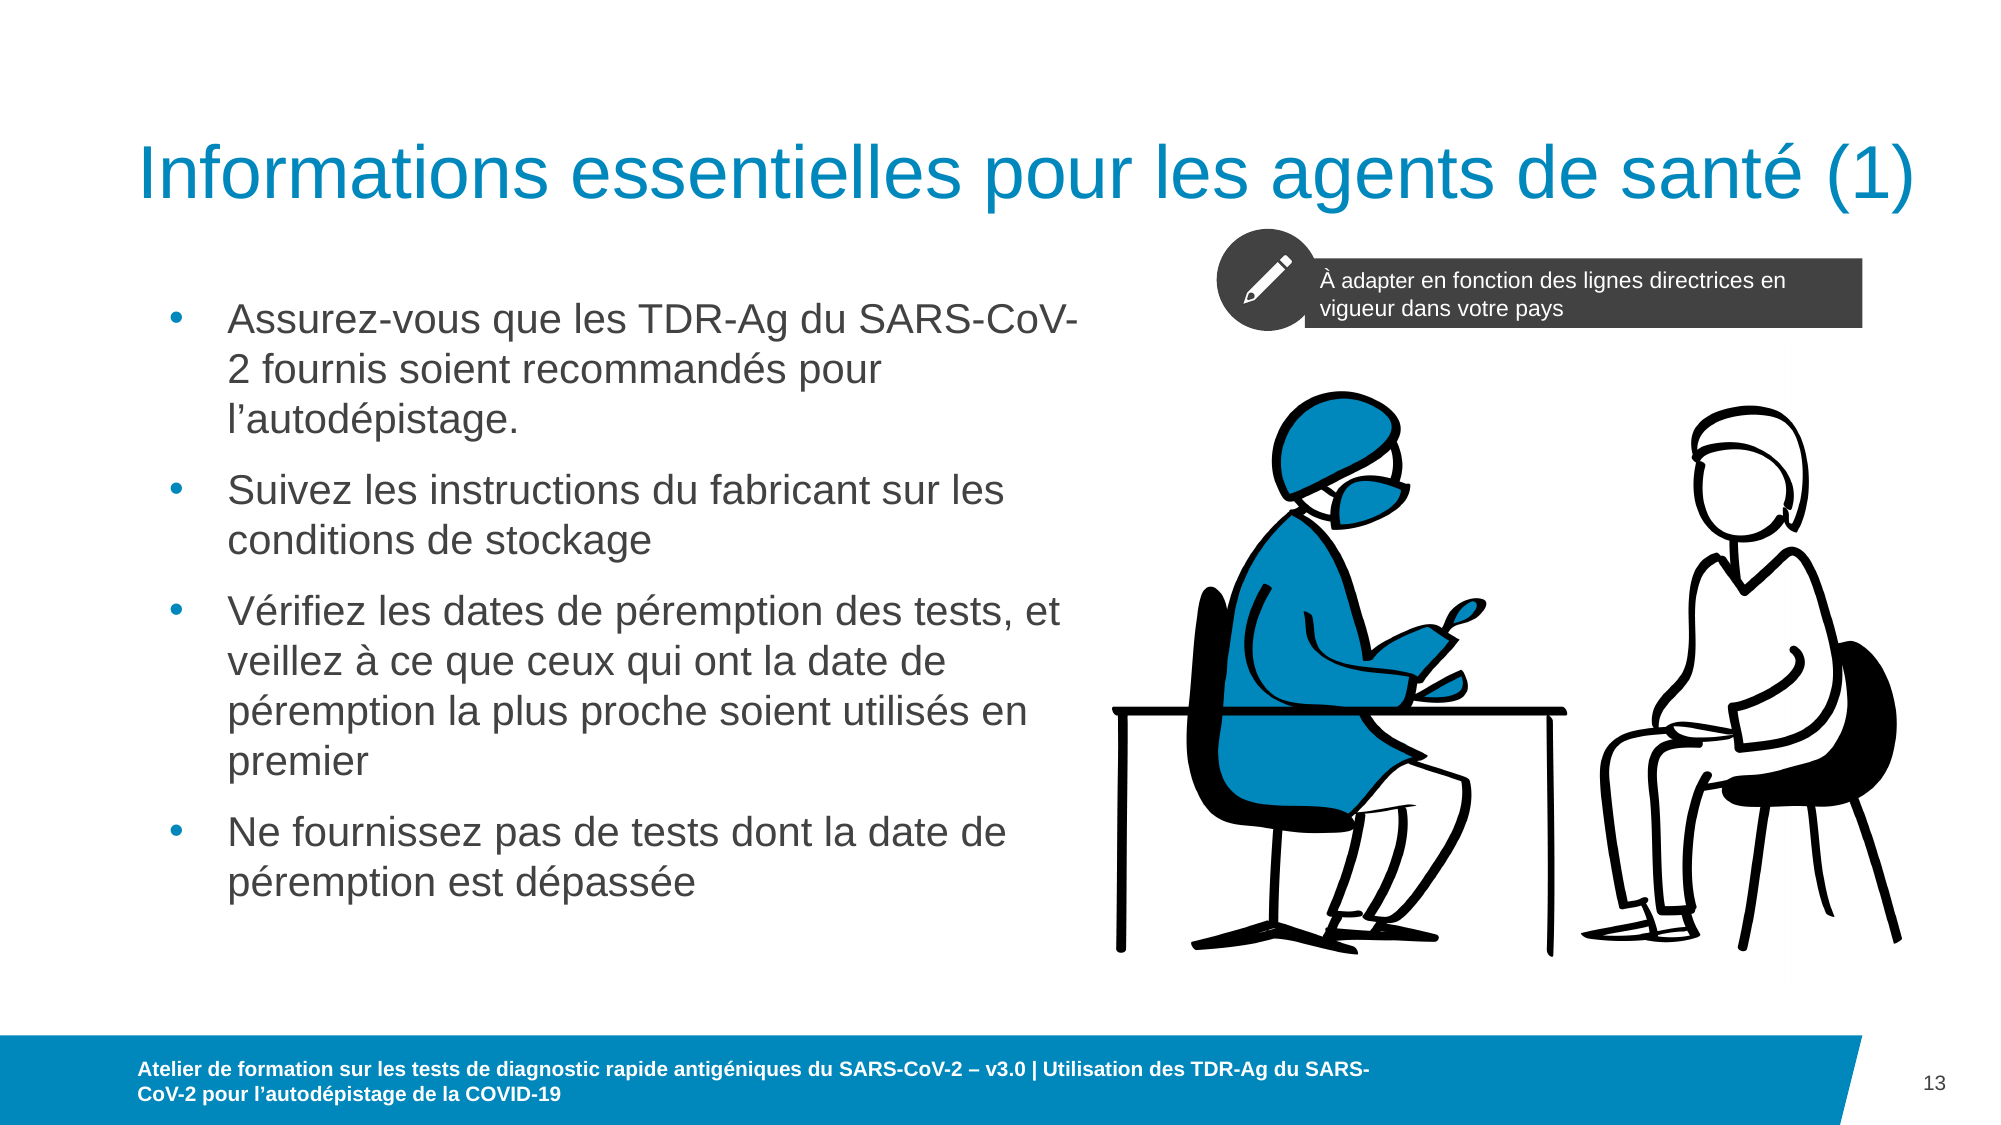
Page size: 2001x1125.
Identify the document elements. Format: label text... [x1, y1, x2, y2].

picture [1101, 340, 1927, 985]
slide_number 13 [1862, 1035, 1947, 1125]
footer Atelier de formation sur les tests de diagnostic rapide antigéniques du SARS-CoV-2 – v3.0 | Utilisation des TDR-Ag du SARS-CoV-2 pour l’autodépistage de la COVID-19 [137, 1039, 1392, 1122]
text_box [1218, 230, 1863, 330]
title Informations essentielles pour les agents de santé (1) [137, 59, 1927, 215]
list Assurez-vous que les TDR-Ag du SARS-CoV-2 fournis soient recommandés pour l’autodépistage. Suivez les instructions du fabricant sur les conditions de stockage Vérifiez les dates de péremption des tests, et veillez à ce que ceux qui ont la date de péremption la plus proche soient utilisés en premier Ne fournissez pas de tests dont la date de péremption est dépassée [137, 284, 1117, 1014]
